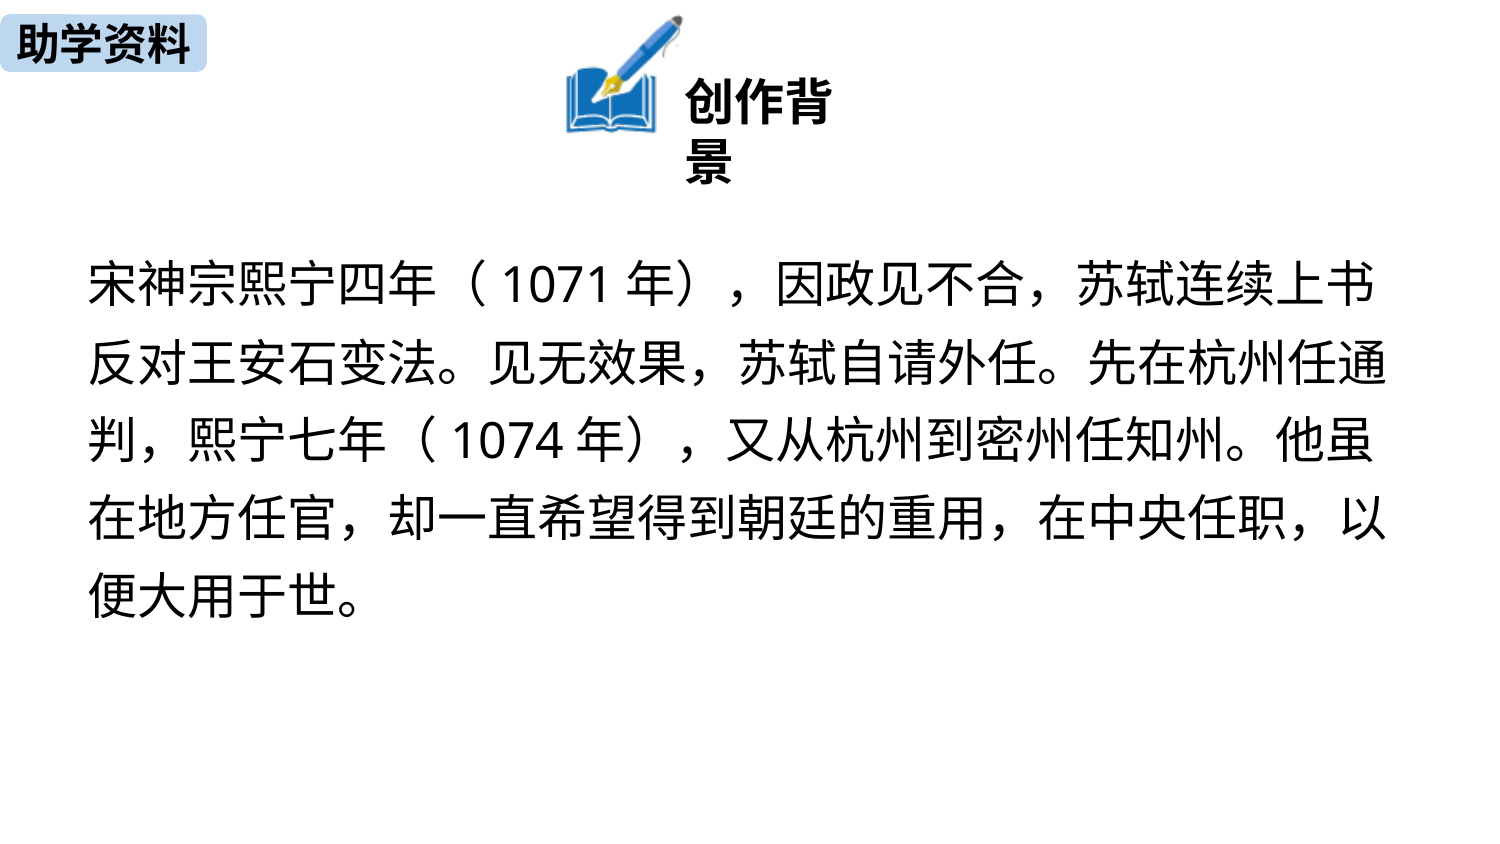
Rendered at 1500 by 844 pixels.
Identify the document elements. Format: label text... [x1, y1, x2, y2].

text_box 宋神宗熙宁四年（1071年），因政见不合，苏轼连续上书反对王安石变法。见无效果，苏轼自请外任。先在杭州任通判，熙宁七年（1074年），又从杭州到密州任知州。他虽在地方任官，却一直希望得到朝廷的重用，在中央任职，以便大用于世。 [76, 229, 1432, 631]
text_box 助学资料 [0, 13, 208, 73]
picture [556, 12, 689, 141]
text_box 创作背景 [689, 61, 900, 141]
